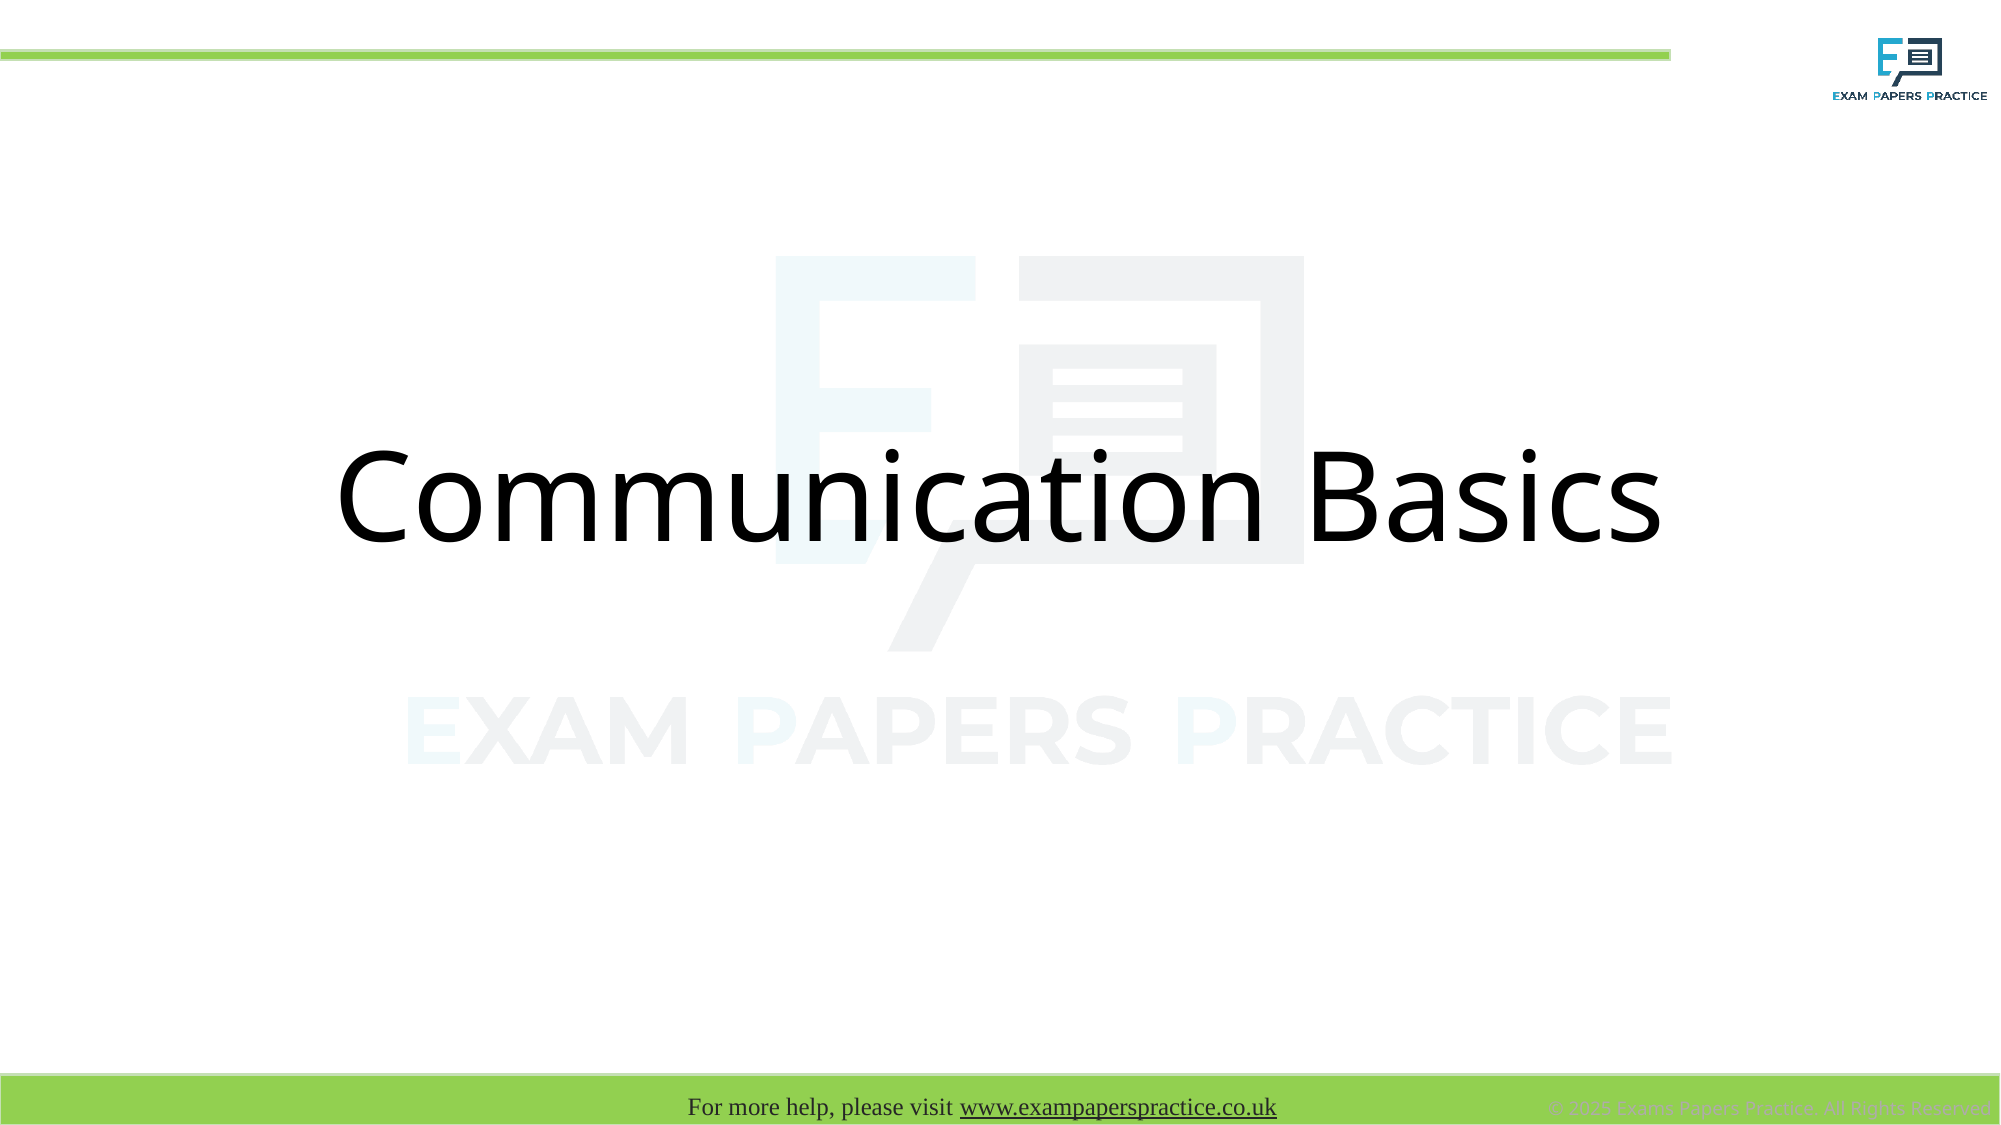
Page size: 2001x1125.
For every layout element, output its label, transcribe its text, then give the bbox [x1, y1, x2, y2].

title Communication Basics [249, 184, 1750, 576]
